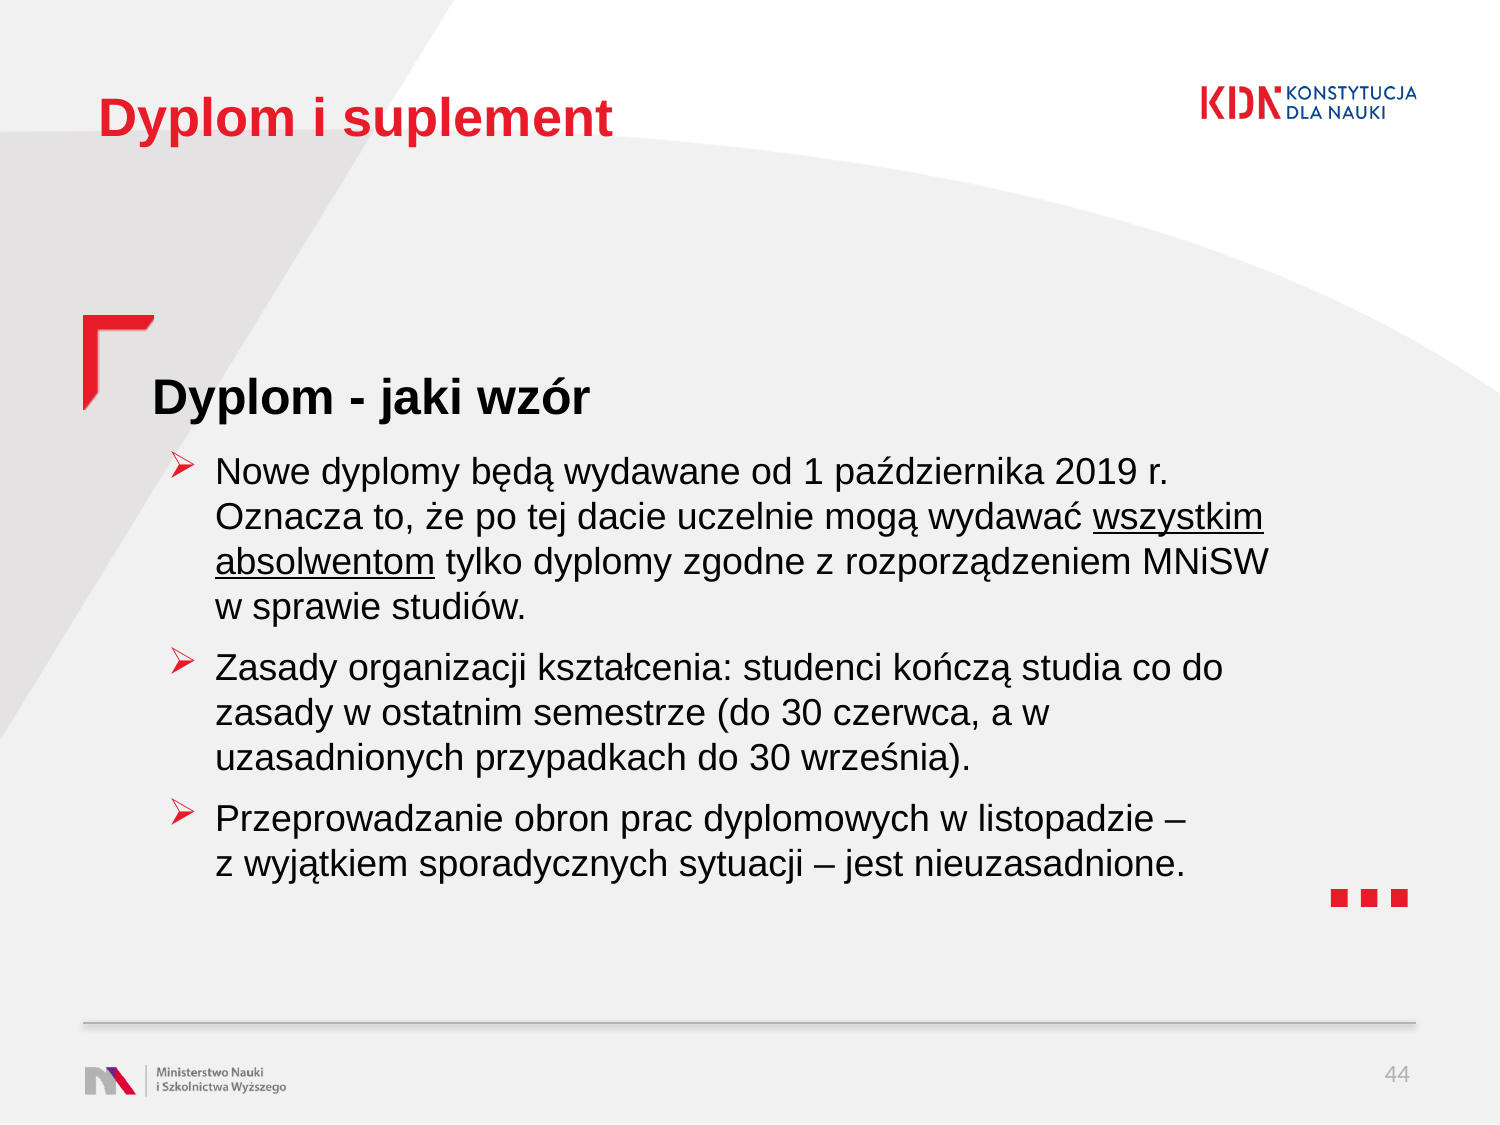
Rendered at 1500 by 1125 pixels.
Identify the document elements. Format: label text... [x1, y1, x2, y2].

list Nowe dyplomy będą wydawane od 1 października 2019 r. Oznacza to, że po tej dacie uczelnie mogą wydawać wszystkim absolwentom tylko dyplomy zgodne z rozporządzeniem MNiSW w sprawie studiów. Zasady organizacji kształcenia: studenci kończą studia co do zasady w ostatnim semestrze (do 30 czerwca, a w uzasadnionych przypadkach do 30 września). Przeprowadzanie obron prac dyplomowych w listopadzie – z wyjątkiem sporadycznych sytuacji – jest nieuzasadnione. [153, 439, 1306, 918]
picture [0, 0, 1500, 1125]
slide_number 44 [1074, 1042, 1425, 1103]
text_box Dyplom - jaki wzór [137, 357, 1259, 433]
title Dyplom i suplement [83, 74, 1170, 143]
